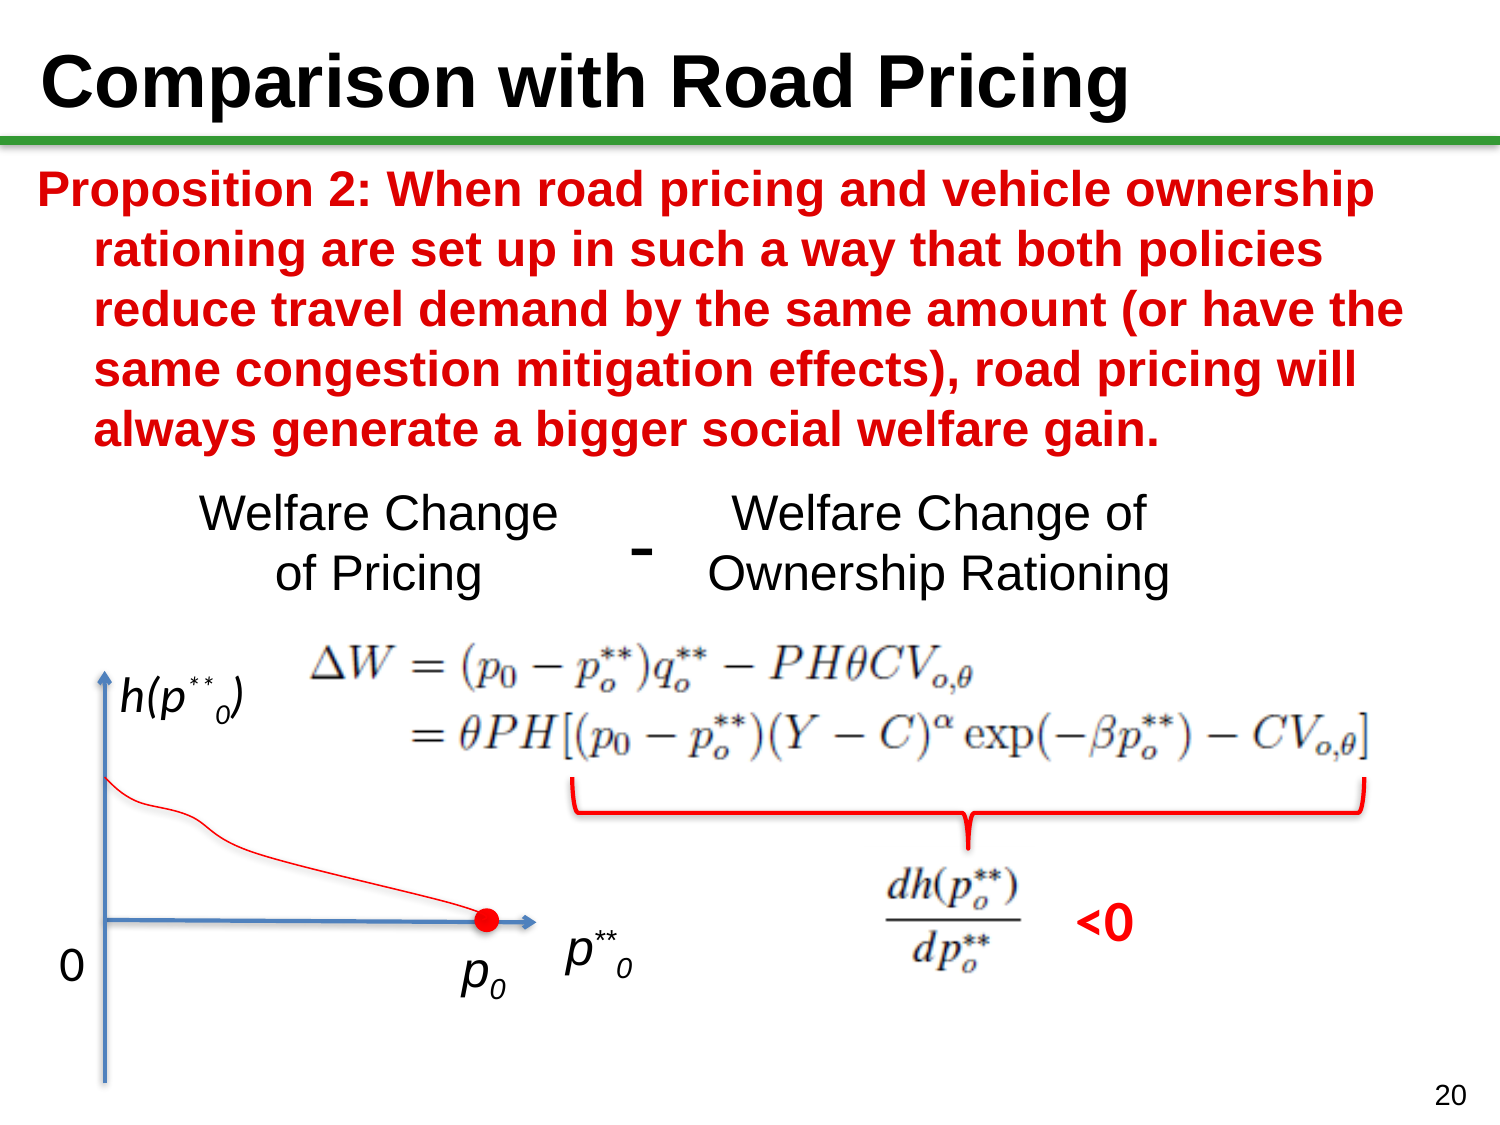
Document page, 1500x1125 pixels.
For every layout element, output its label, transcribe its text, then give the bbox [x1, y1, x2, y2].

text_box Welfare Change of Ownership Rationing [661, 486, 1217, 608]
text_box p**0 [551, 908, 656, 992]
text_box - [426, 486, 859, 599]
slide_number 20 [1390, 1063, 1482, 1124]
text_box Welfare Change of Pricing [162, 486, 596, 608]
text_box [480, 907, 500, 918]
text_box 0 [44, 923, 99, 999]
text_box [109, 919, 537, 923]
title Comparison with Road Pricing [25, 18, 1483, 134]
text_box <0 [1060, 875, 1169, 961]
picture [864, 844, 1036, 987]
text_box [0, 136, 1500, 145]
text_box [109, 778, 488, 918]
picture [295, 628, 1383, 778]
text_box h(p**0) [104, 654, 274, 738]
text_box p0 [447, 929, 552, 1013]
text_box [570, 787, 1367, 843]
subtitle Proposition 2: When road pricing and vehicle ownership rationing are set up in such a way that both policies reduce travel demand by the same amount (or have the same congestion mitigation effects), road pricing will always generate a bigger social welfare gain. [21, 148, 1479, 486]
